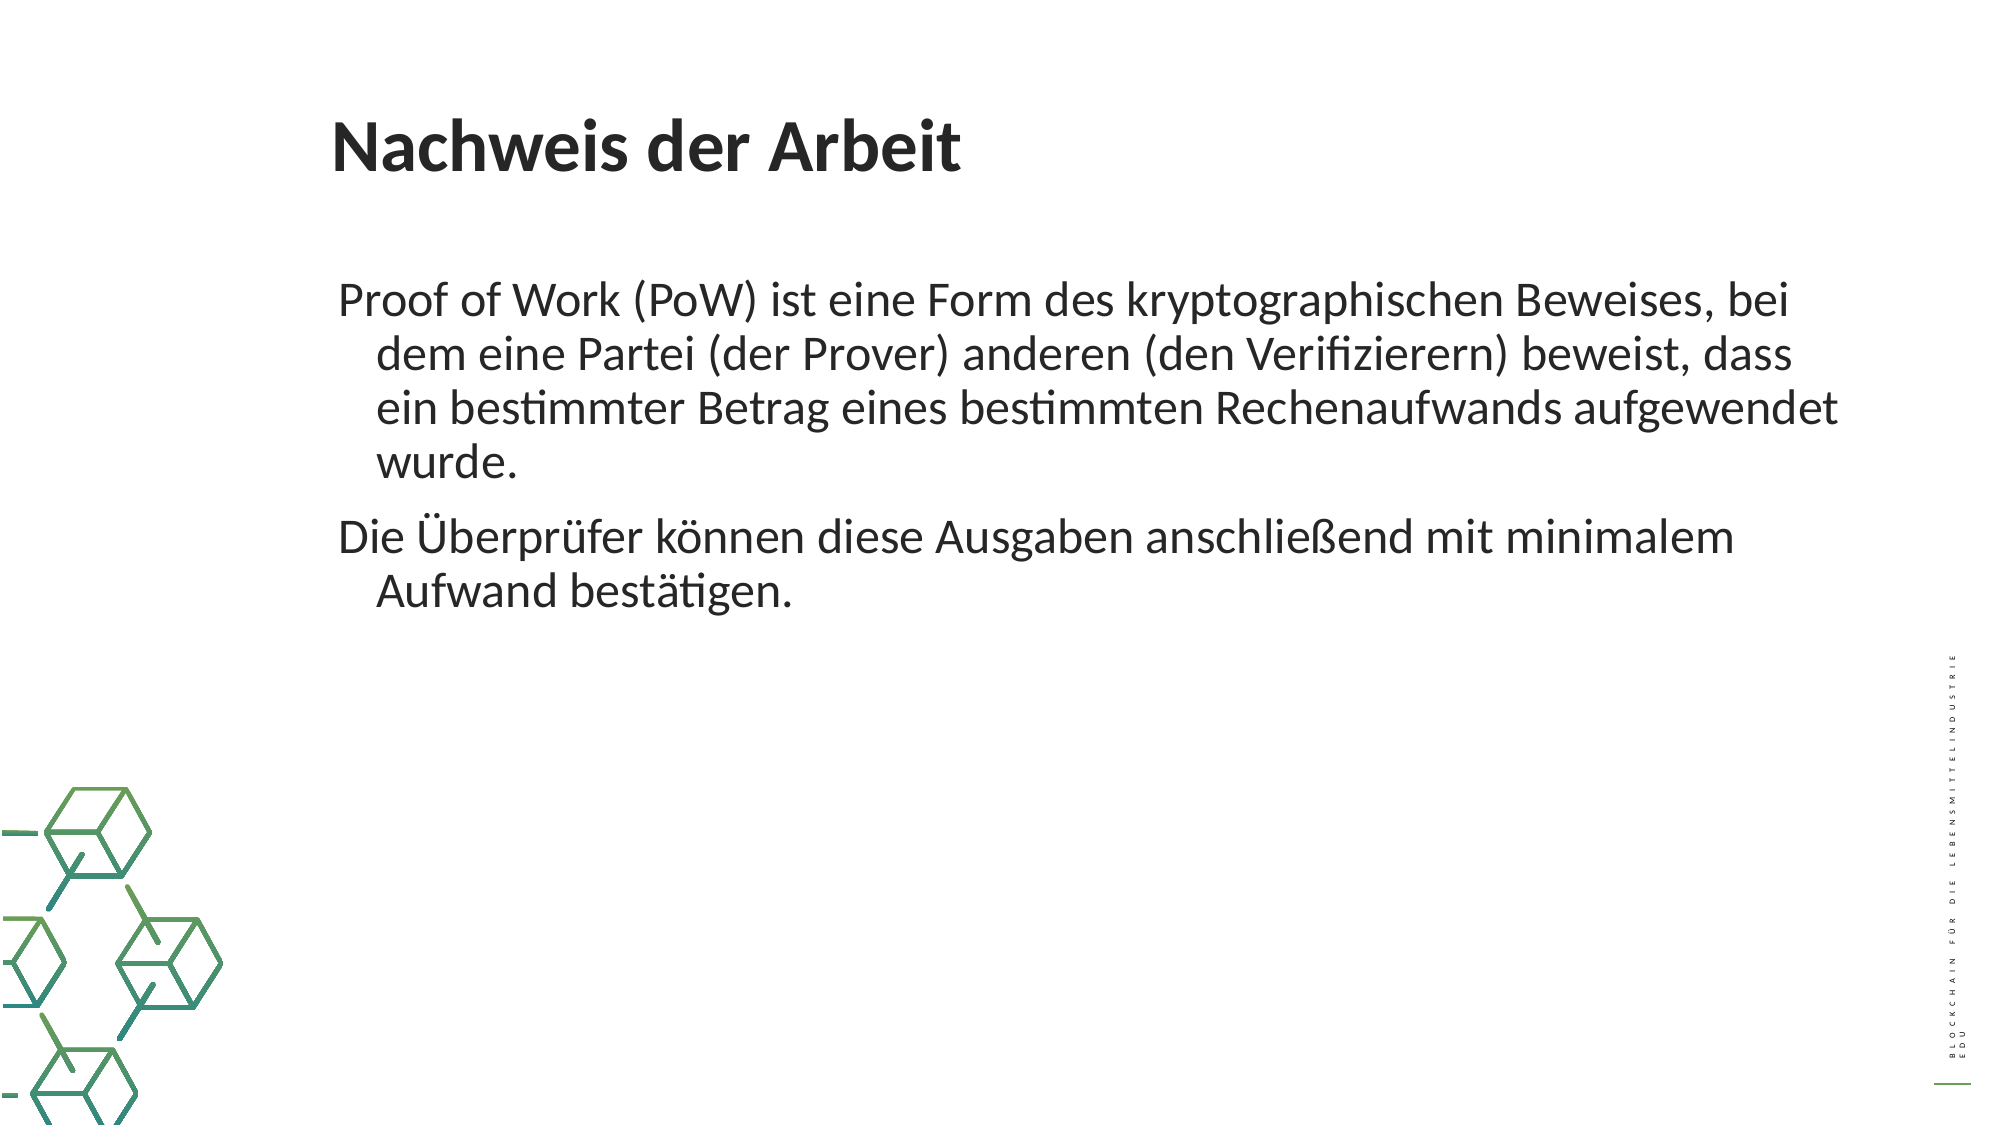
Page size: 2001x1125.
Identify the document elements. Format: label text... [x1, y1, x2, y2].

list Proof of Work (PoW) ist eine Form des kryptographischen Beweises, bei dem eine Partei (der Prover) anderen (den Verifizierern) beweist, dass ein bestimmter Betrag eines bestimmten Rechenaufwands aufgewendet wurde. Die Überprüfer können diese Ausgaben anschließend mit minimalem Aufwand bestätigen. [323, 267, 1859, 1070]
list Nachweis der Arbeit [316, 99, 1869, 267]
